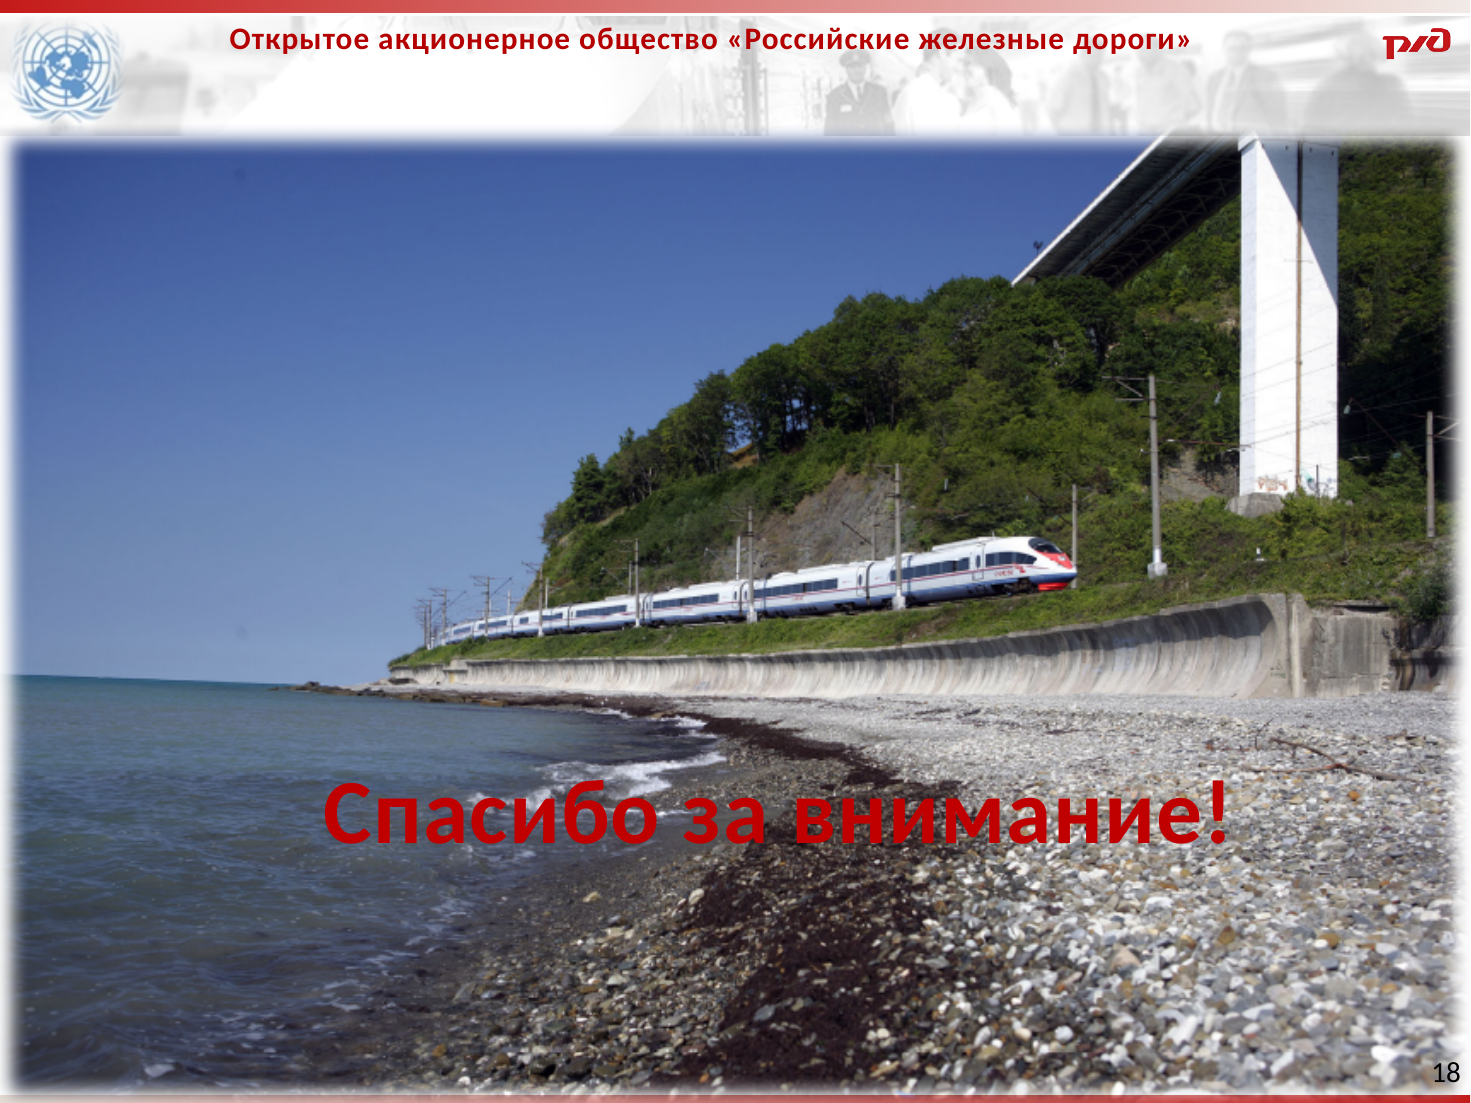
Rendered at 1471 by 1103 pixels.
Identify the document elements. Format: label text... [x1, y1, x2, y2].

text_box Открытое акционерное общество «Российские железные дороги» [159, 18, 1266, 56]
picture [0, 16, 1471, 1103]
picture [1381, 27, 1452, 61]
